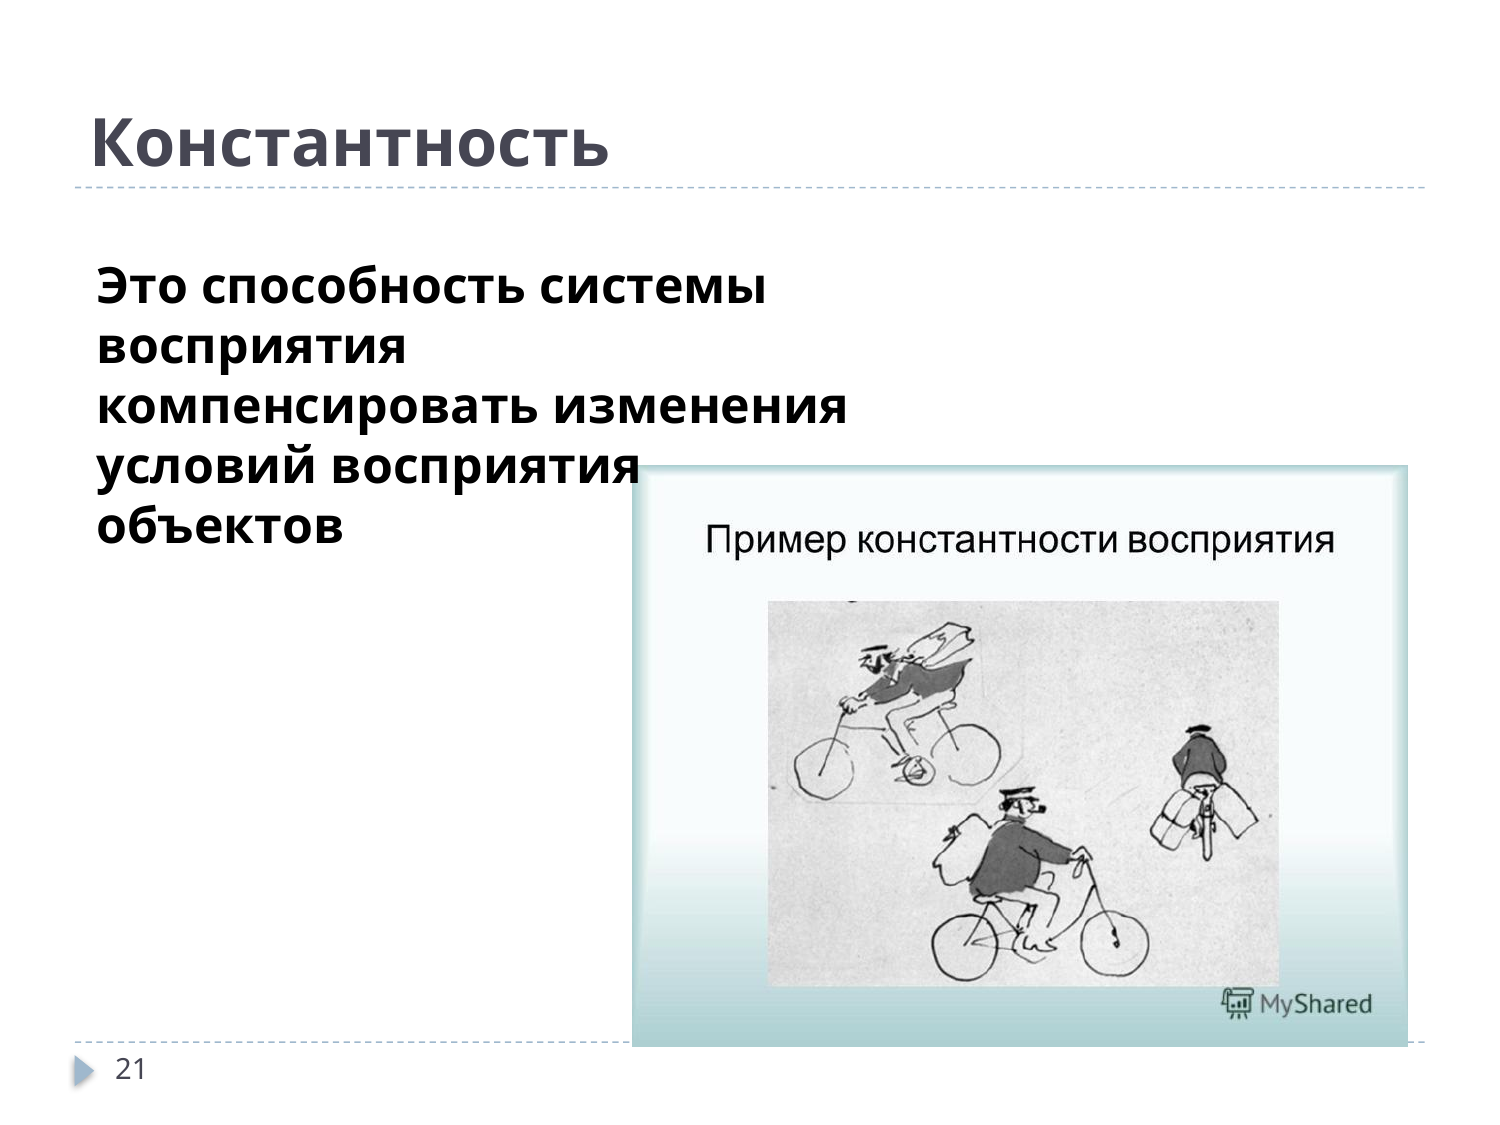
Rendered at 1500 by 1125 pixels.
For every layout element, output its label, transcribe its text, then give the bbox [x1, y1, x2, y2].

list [632, 465, 1408, 1047]
title Константность [75, 24, 1425, 188]
slide_number 21 [100, 1042, 426, 1103]
text_box Это способность системы восприятия компенсировать изменения условий восприятия объектов [82, 246, 868, 561]
